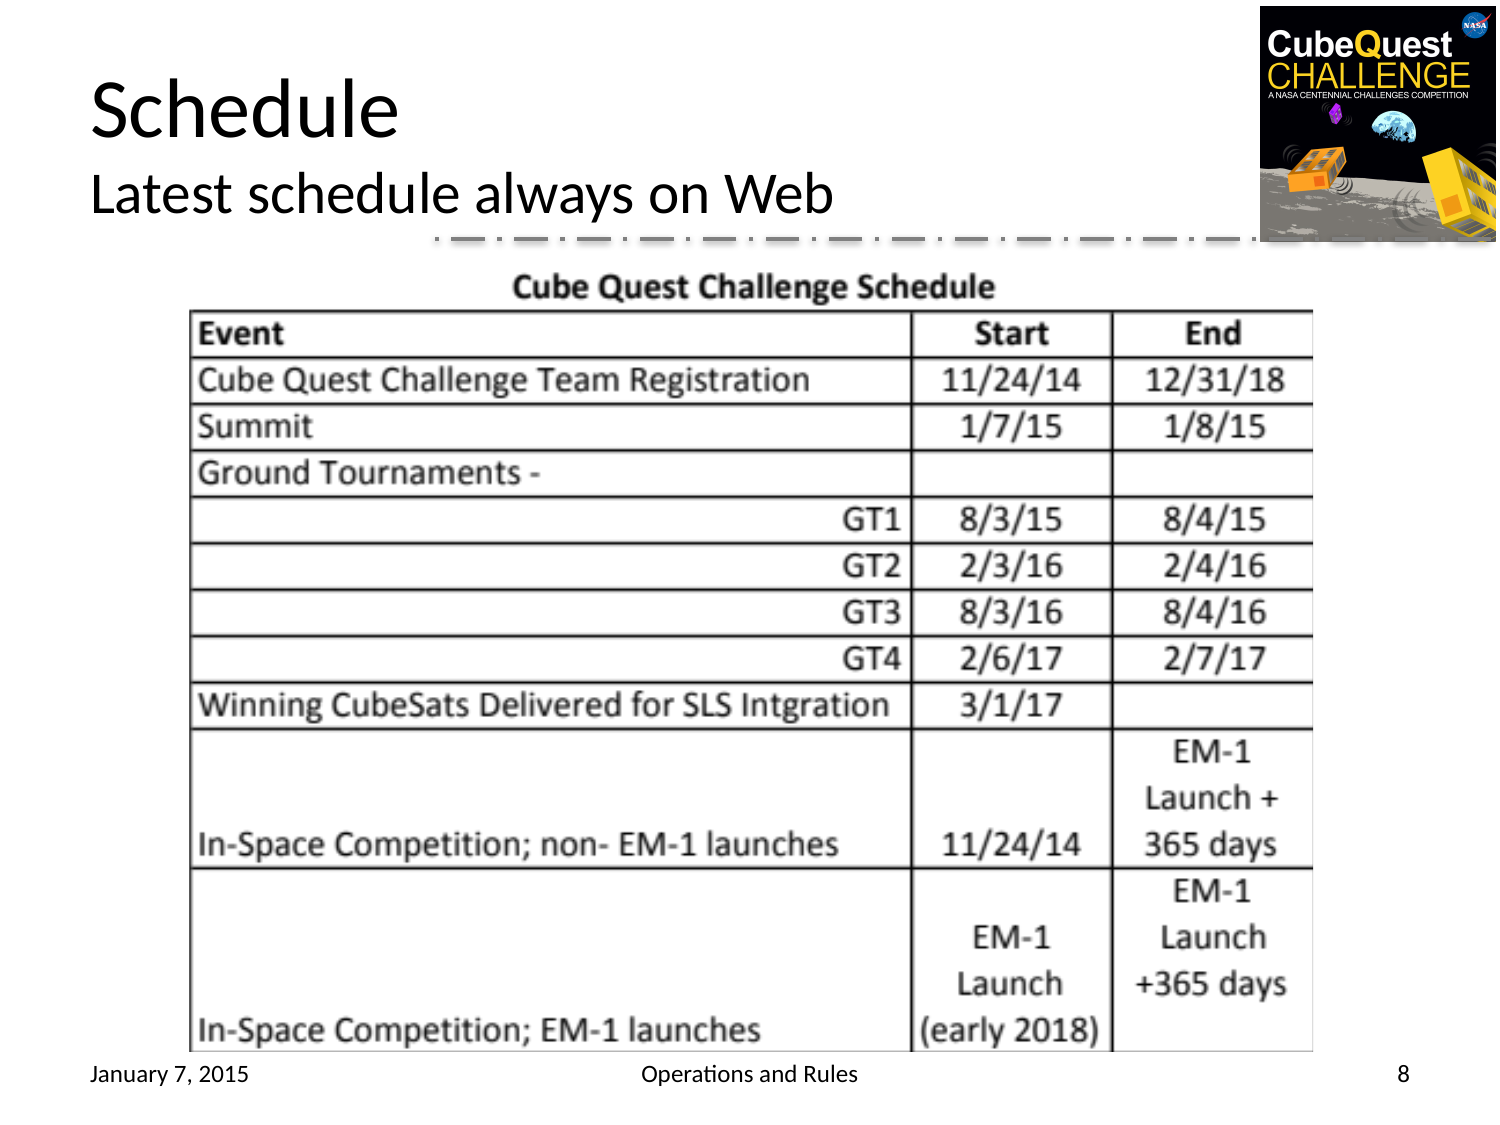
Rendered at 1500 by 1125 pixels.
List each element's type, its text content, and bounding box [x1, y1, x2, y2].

title Schedule Latest schedule always on Web [75, 45, 1237, 233]
picture [189, 264, 1314, 1052]
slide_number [75, 1042, 425, 1103]
slide_number 8 [1074, 1042, 1425, 1103]
footer Operations and Rules [512, 1059, 988, 1103]
picture [1260, 6, 1496, 242]
